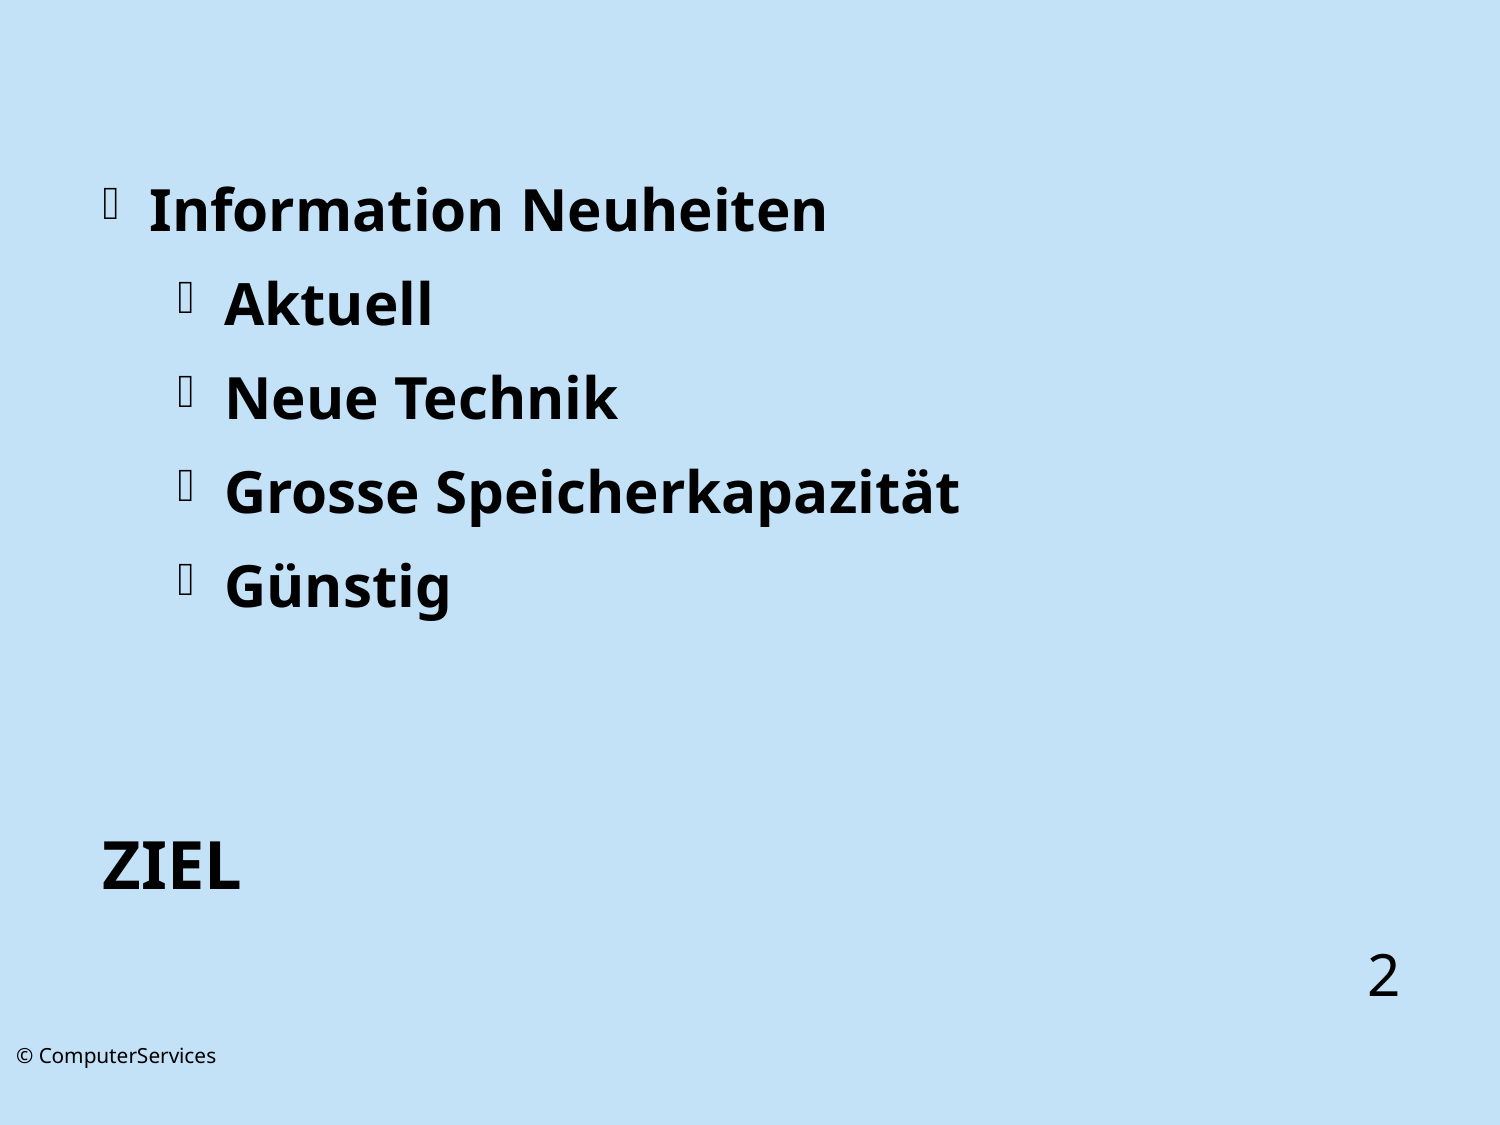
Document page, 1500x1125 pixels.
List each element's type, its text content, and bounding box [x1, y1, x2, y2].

title Ziel [87, 737, 1163, 988]
slide_number 2 [1275, 915, 1416, 1025]
footer © ComputerServices [1, 1035, 955, 1125]
list Information Neuheiten Aktuell Neue Technik Grosse Speicherkapazität Günstig [87, 87, 1163, 706]
